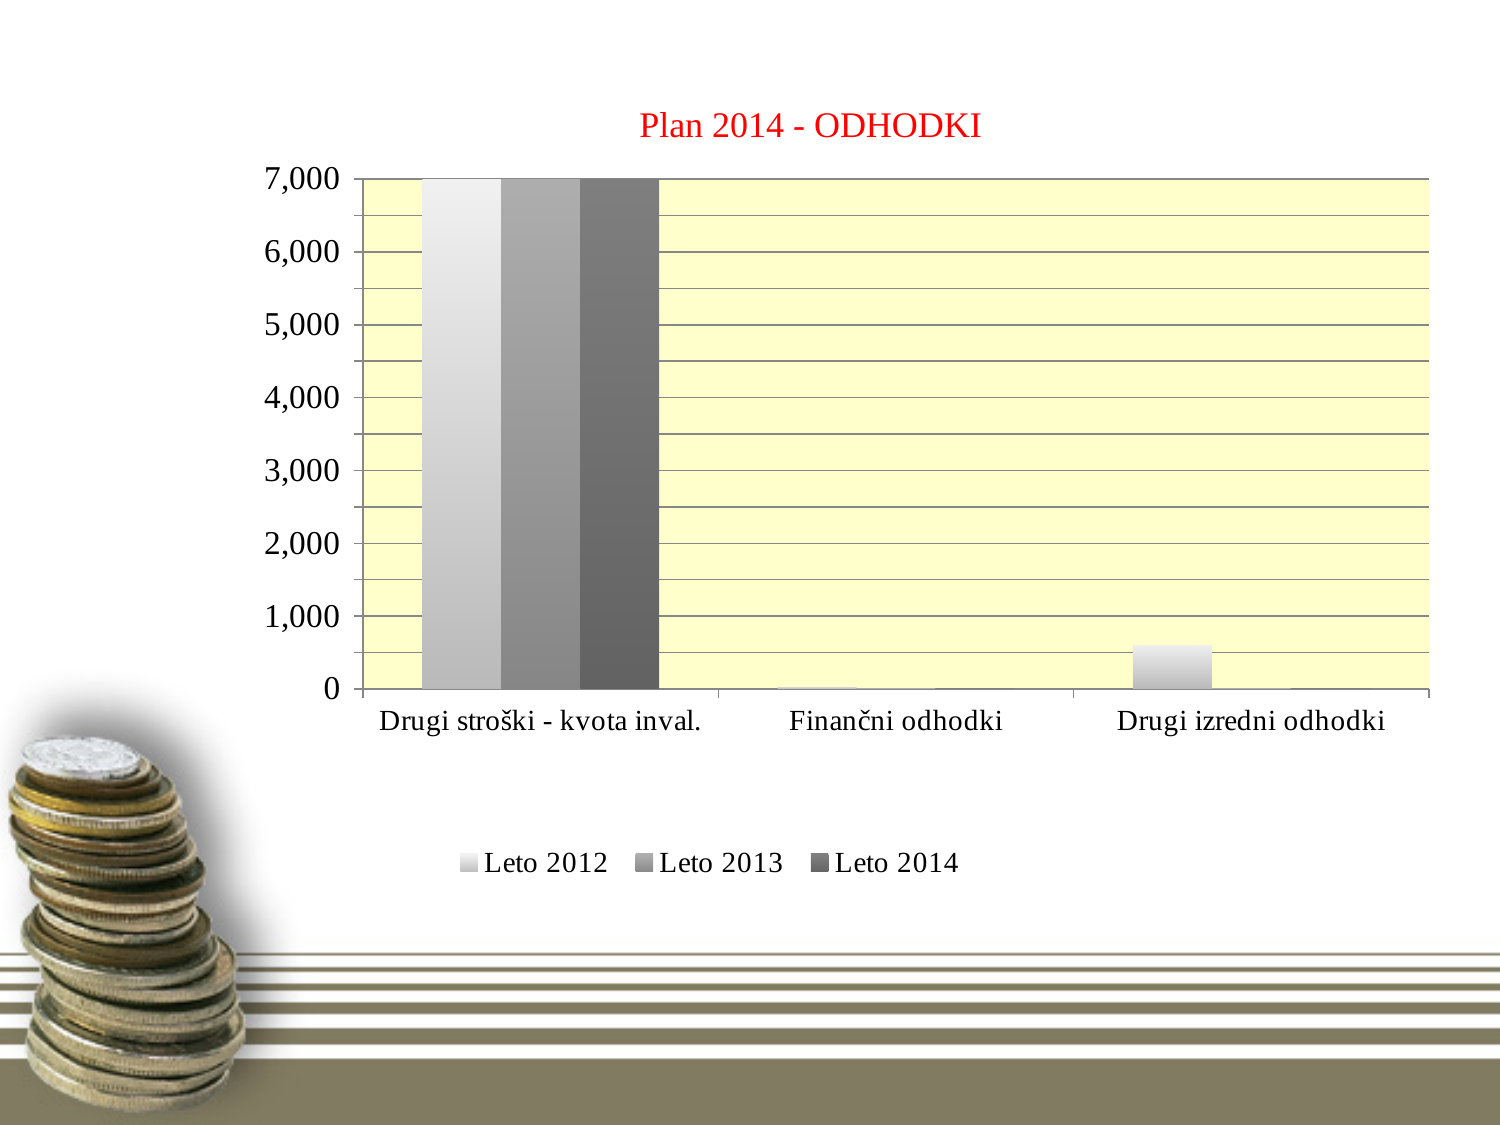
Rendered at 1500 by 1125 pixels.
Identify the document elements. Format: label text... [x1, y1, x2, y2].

picture [0, 0, 1500, 1125]
chart [70, 152, 1430, 1044]
title Plan 2014 - ODHODKI [234, 93, 1388, 150]
